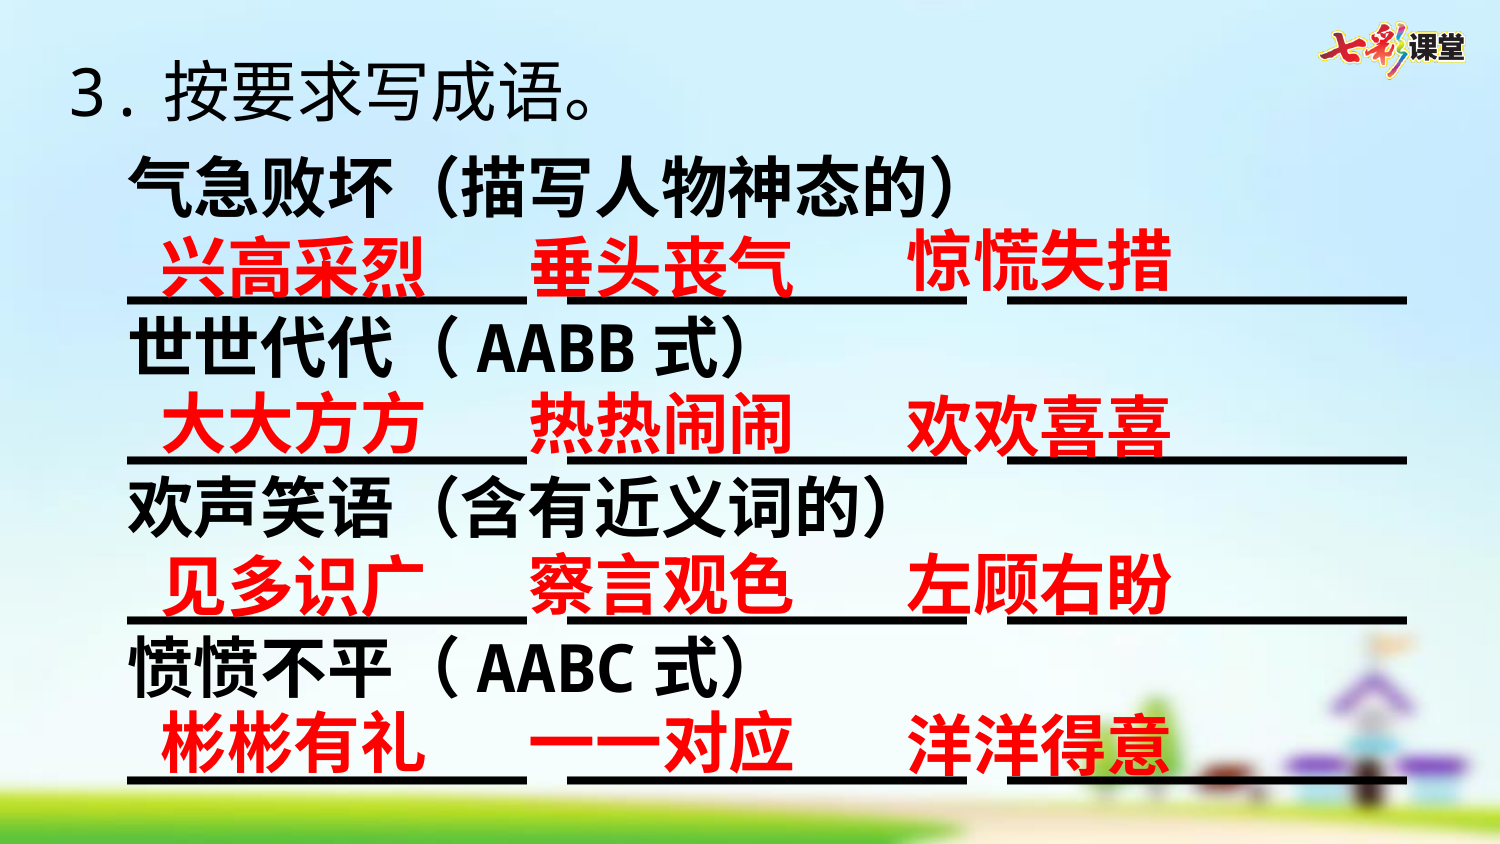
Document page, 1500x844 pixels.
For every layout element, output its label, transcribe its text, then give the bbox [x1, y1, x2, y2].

text_box 见多识广 [145, 537, 500, 633]
text_box 热热闹闹 [513, 374, 869, 470]
text_box 惊慌失措 [891, 211, 1247, 307]
text_box 欢欢喜喜 [891, 377, 1247, 472]
text_box 3.按要求写成语。 [53, 42, 904, 138]
text_box 彬彬有礼 [145, 693, 500, 789]
text_box 左顾右盼 [891, 535, 1247, 631]
text_box 察言观色 [513, 536, 869, 631]
text_box 一一对应 [513, 693, 869, 789]
text_box 垂头丧气 [513, 218, 869, 314]
text_box 兴高采烈 [145, 218, 500, 314]
text_box 洋洋得意 [891, 695, 1247, 791]
text_box 气急败坏（描写人物神态的） __________ __________ __________ 世世代代（AABB式） __________ __________ __________ 欢声笑语（含有近义词的） __________ __________ __________ 愤愤不平（AABC式） __________ __________ __________ [112, 138, 1500, 793]
text_box 大大方方 [145, 374, 500, 470]
picture [0, 0, 1500, 844]
